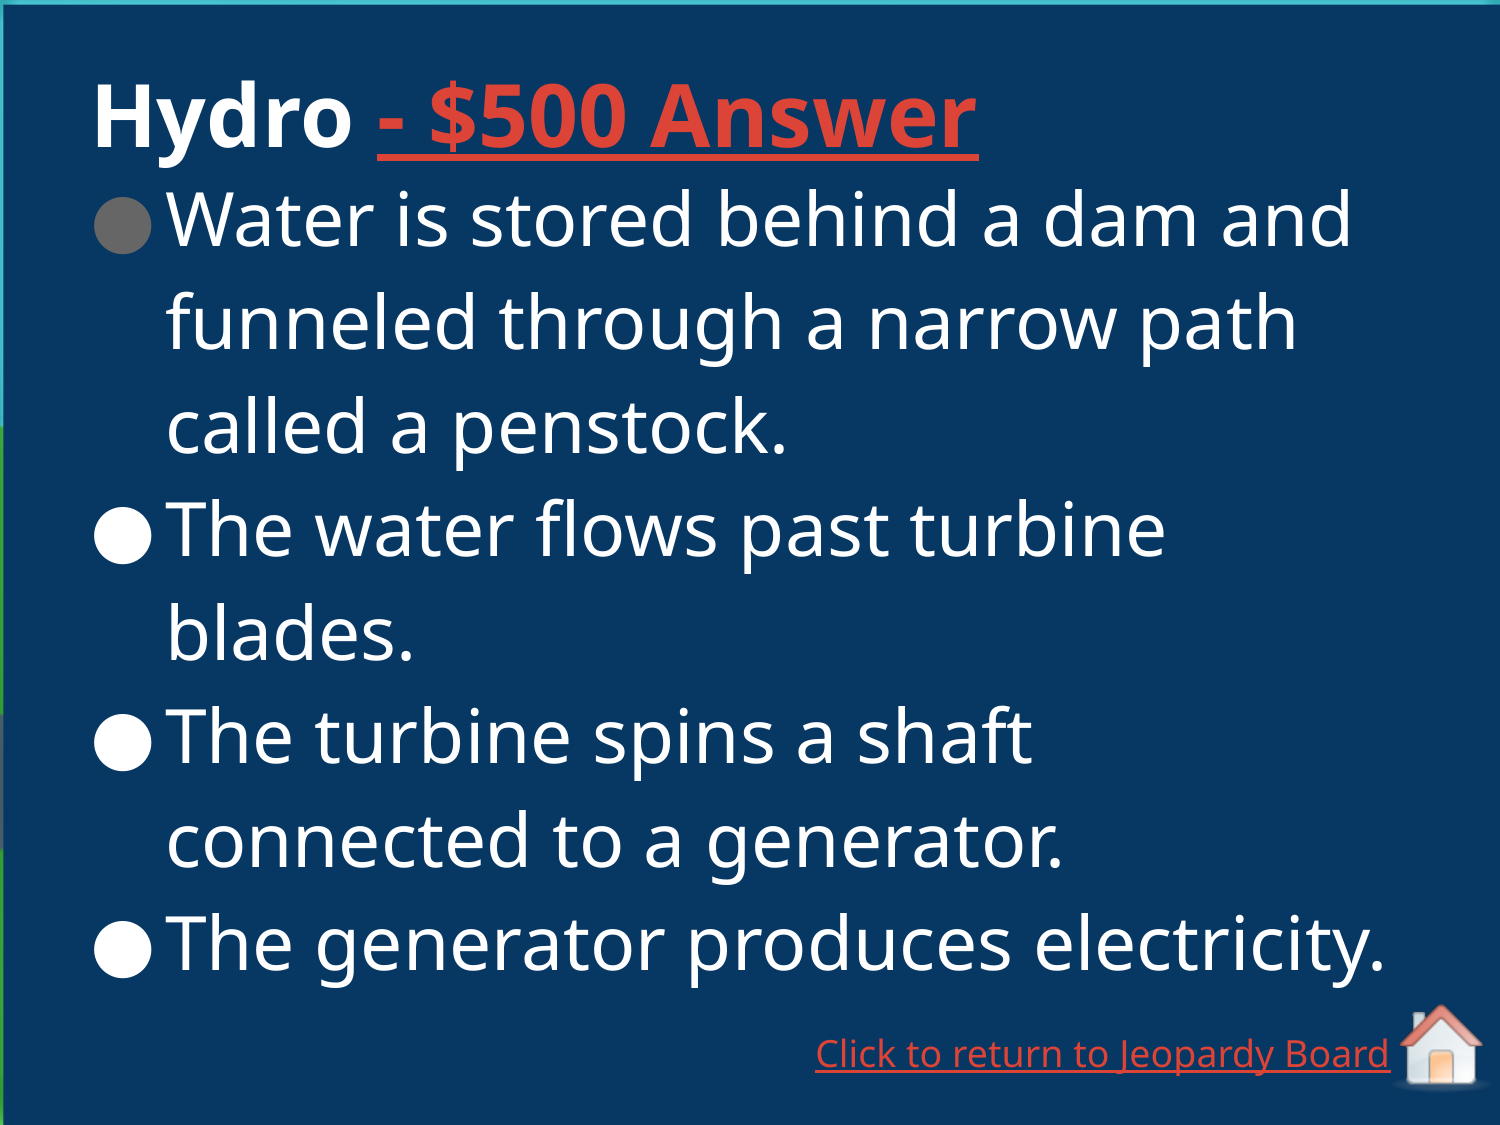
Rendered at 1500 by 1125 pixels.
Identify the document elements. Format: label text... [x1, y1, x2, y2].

list Water is stored behind a dam and funneled through a narrow path called a penstock. The water flows past turbine blades. The turbine spins a shaft connected to a generator. The generator produces electricity. [75, 169, 1425, 976]
title Hydro - $500 Answer [75, 45, 1425, 169]
text_box Click to return to Jeopardy Board [790, 993, 1416, 1117]
text_box [3, 4, 1500, 1125]
picture [0, 0, 1500, 1125]
picture [1391, 993, 1492, 1095]
